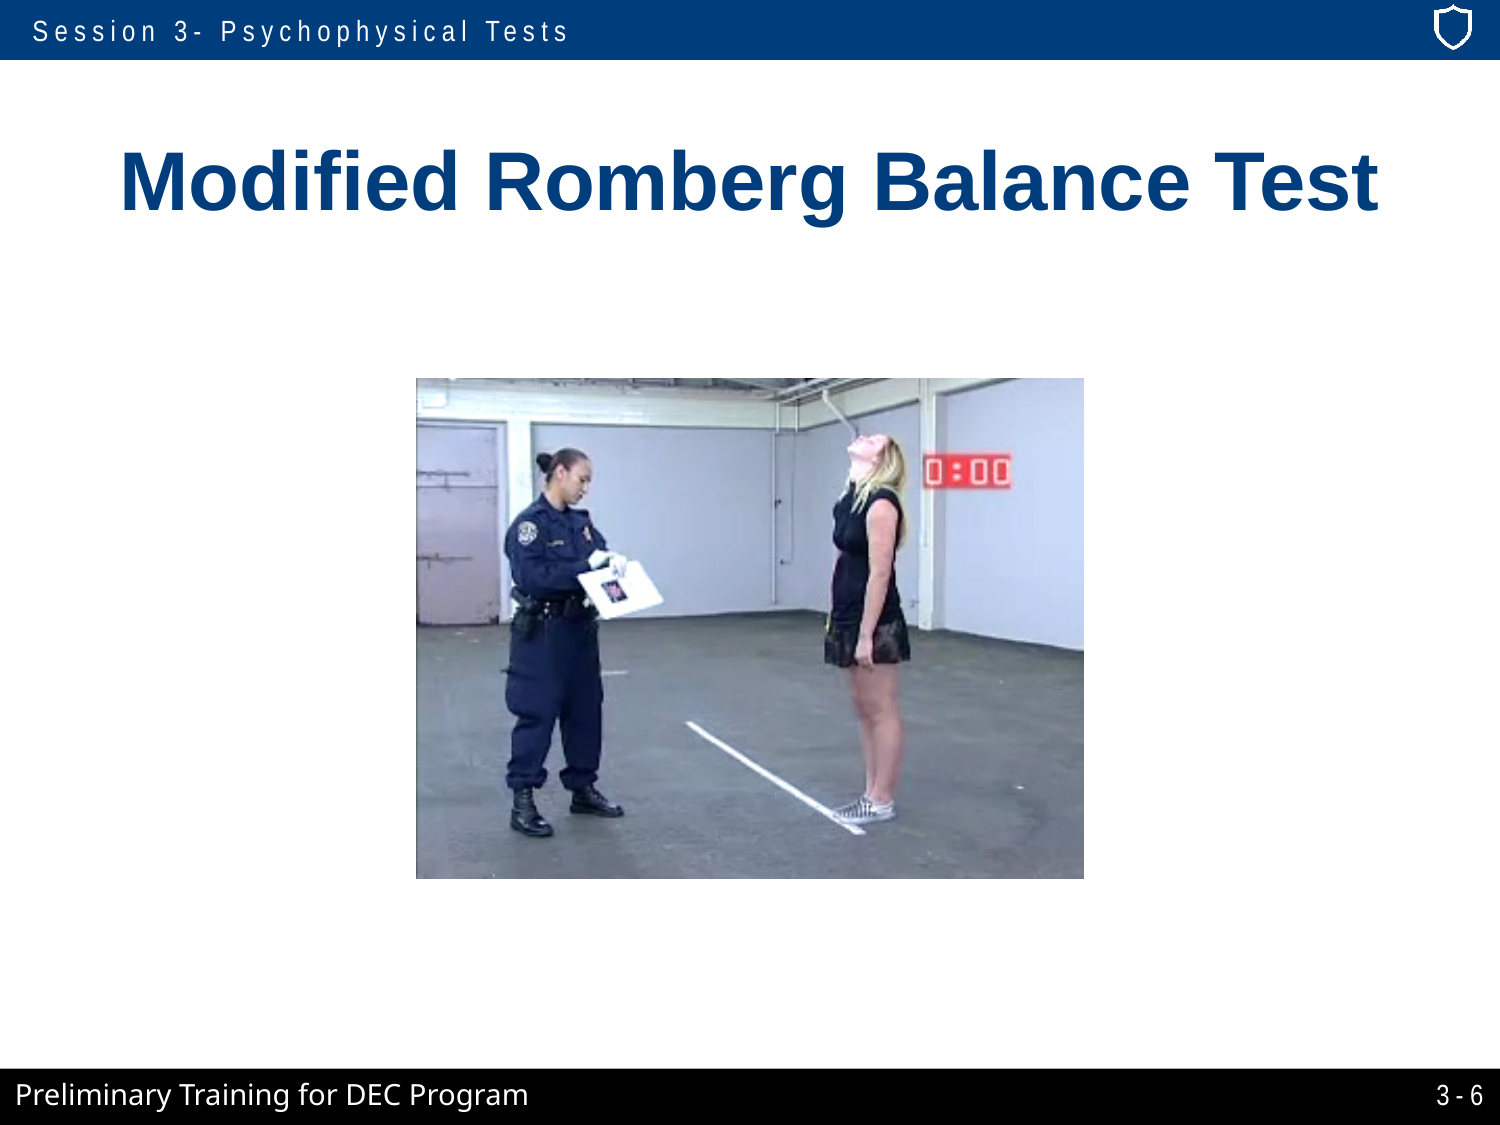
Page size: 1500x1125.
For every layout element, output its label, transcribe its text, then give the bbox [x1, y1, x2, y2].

picture [416, 377, 1084, 879]
slide_number 3-6 [1218, 1063, 1499, 1124]
text_box Modified Romberg Balance Test [50, 114, 1450, 240]
picture [1434, 4, 1472, 50]
